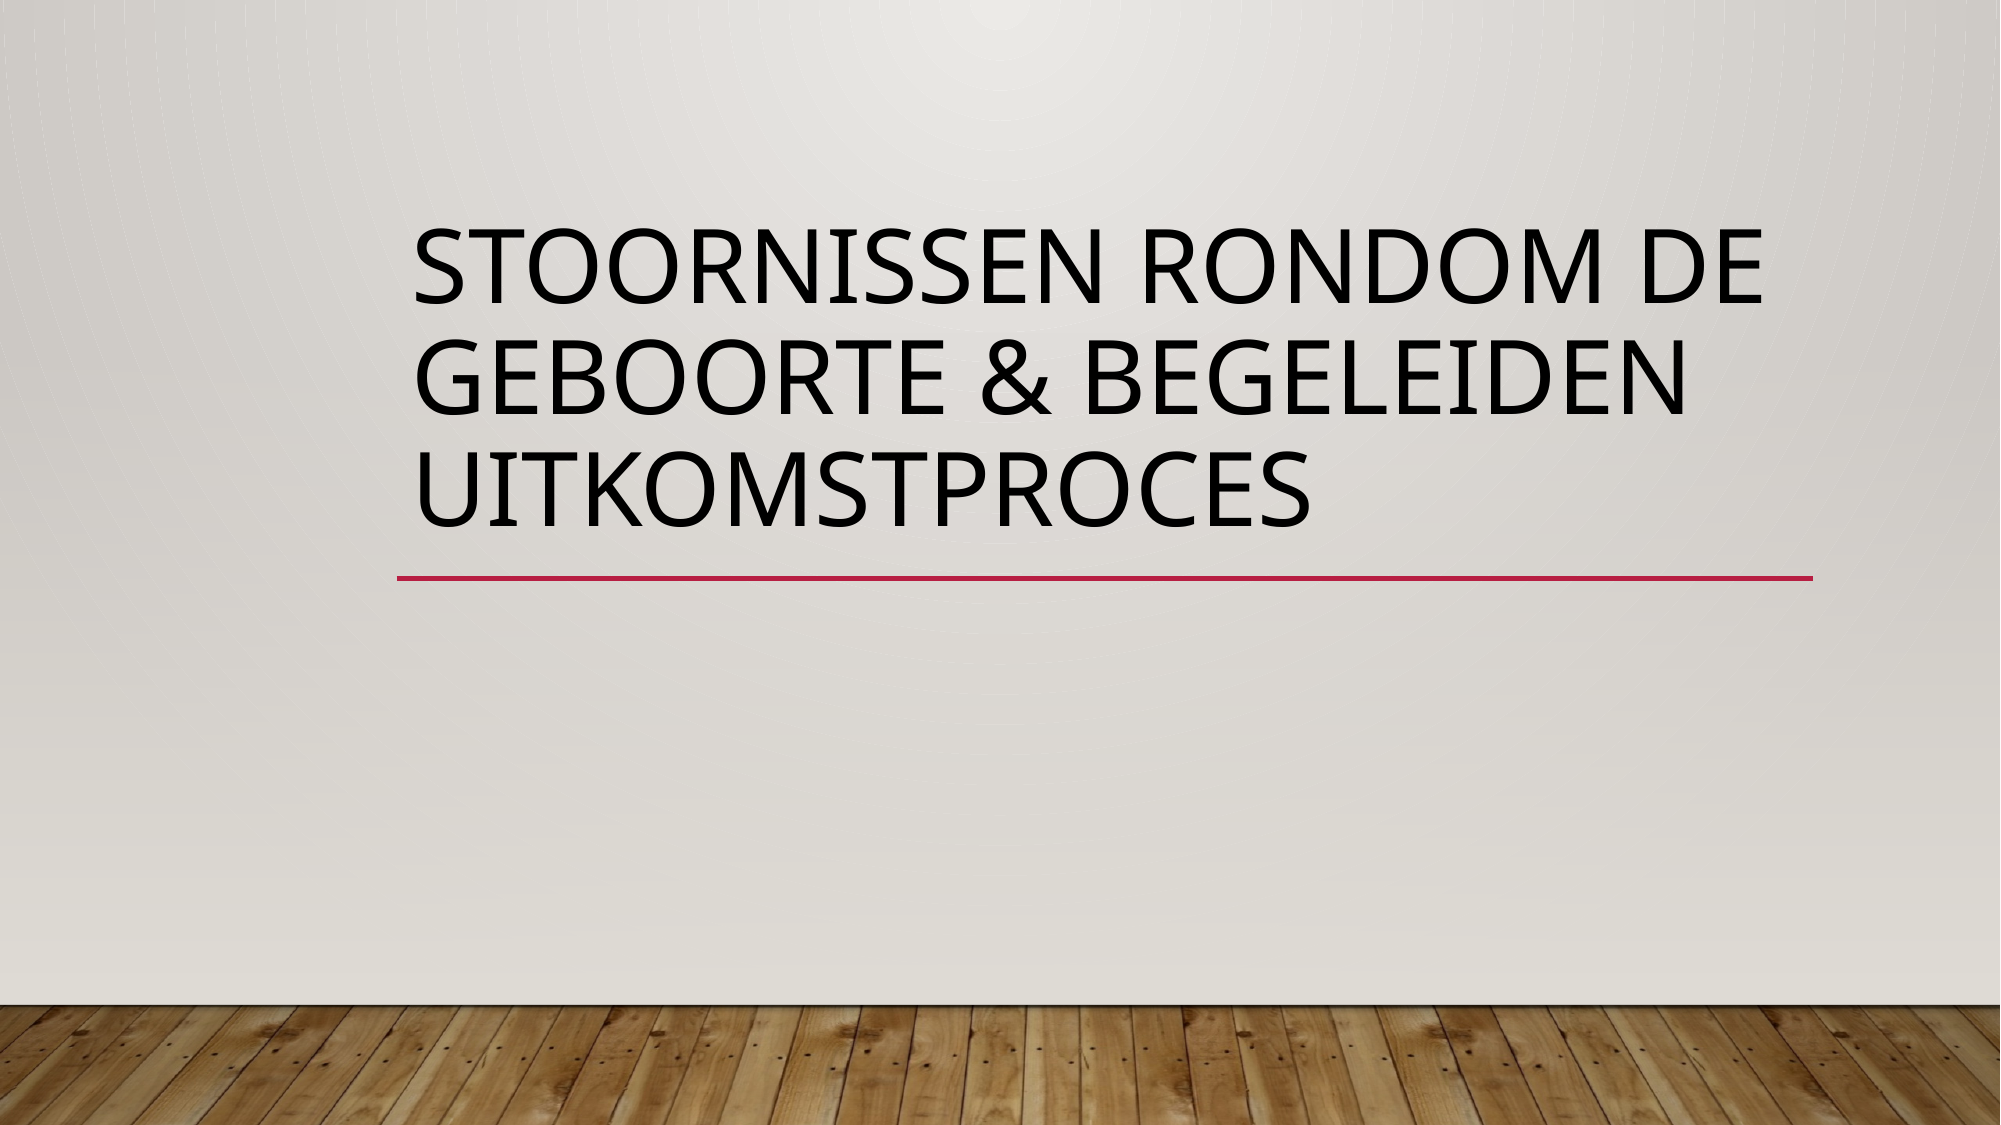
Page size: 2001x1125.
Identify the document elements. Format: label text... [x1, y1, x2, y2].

picture [0, 1005, 2000, 1125]
title Stoornissen rondom de geboorte & begeleiden uitkomstproces [396, 131, 1814, 549]
